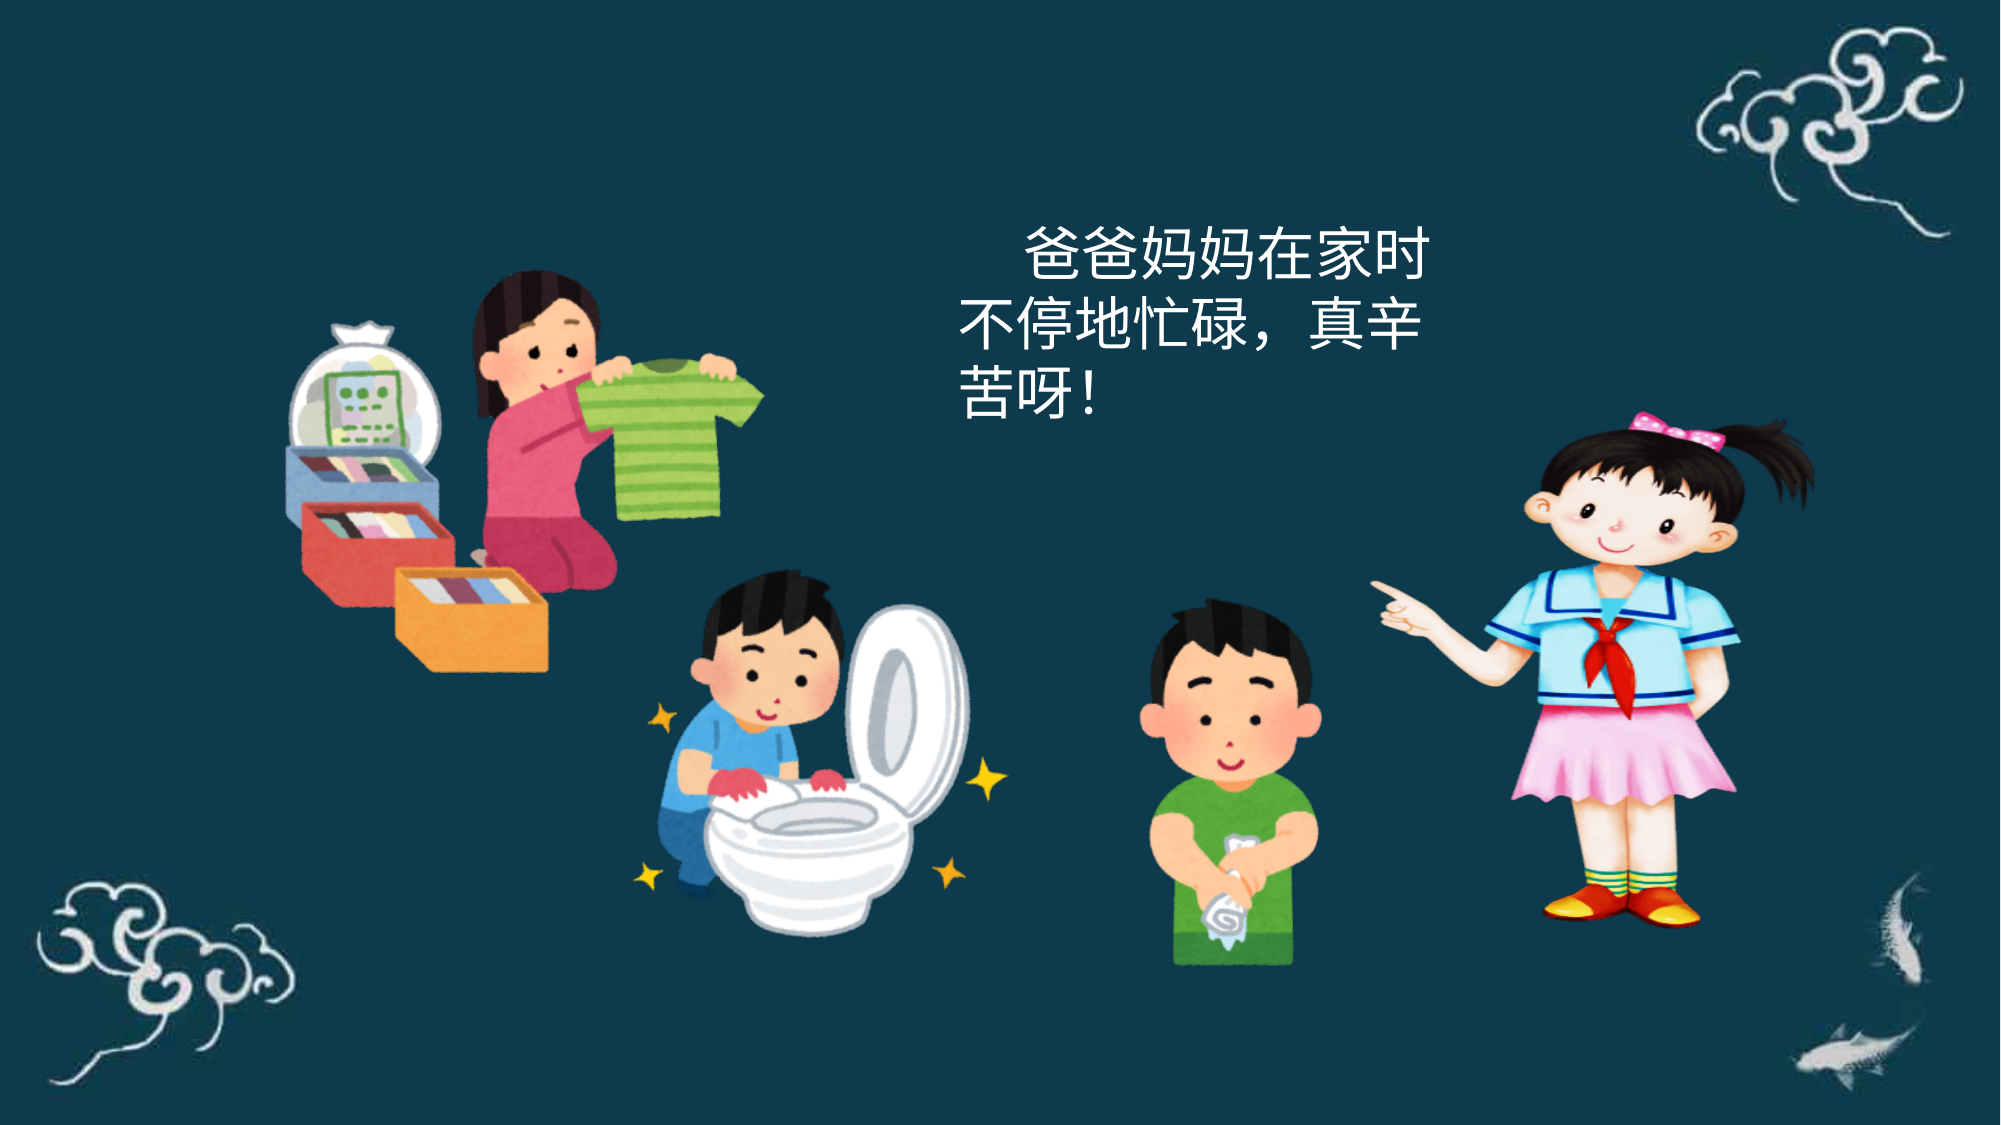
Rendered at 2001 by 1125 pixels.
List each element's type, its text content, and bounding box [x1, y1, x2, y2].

picture [0, 0, 2001, 1125]
text_box 爸爸妈妈在家时不停地忙碌，真辛苦呀！ [942, 209, 1470, 434]
